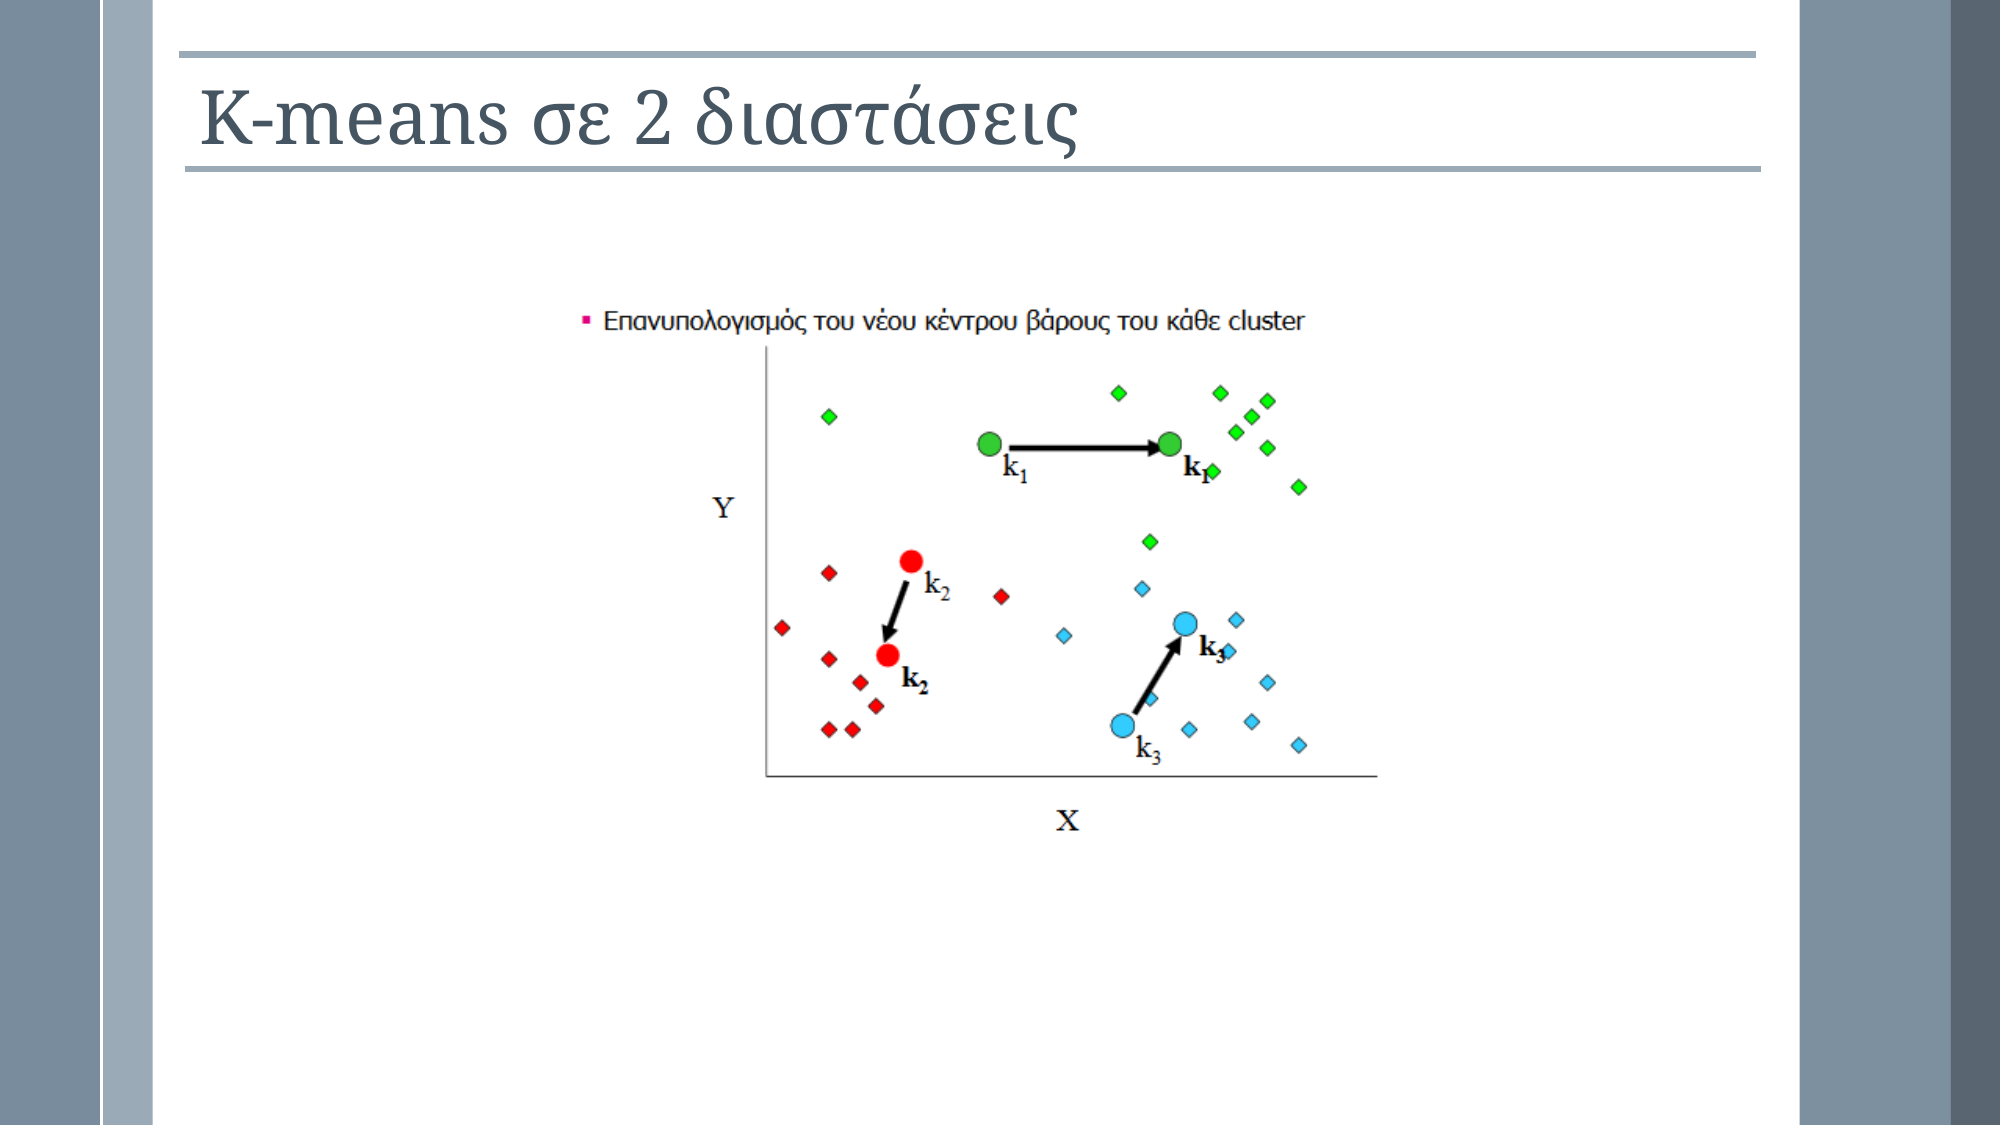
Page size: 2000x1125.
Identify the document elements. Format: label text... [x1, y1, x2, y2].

picture [562, 288, 1384, 837]
text_box K-means σε 2 διαστάσεις [184, 62, 1756, 167]
